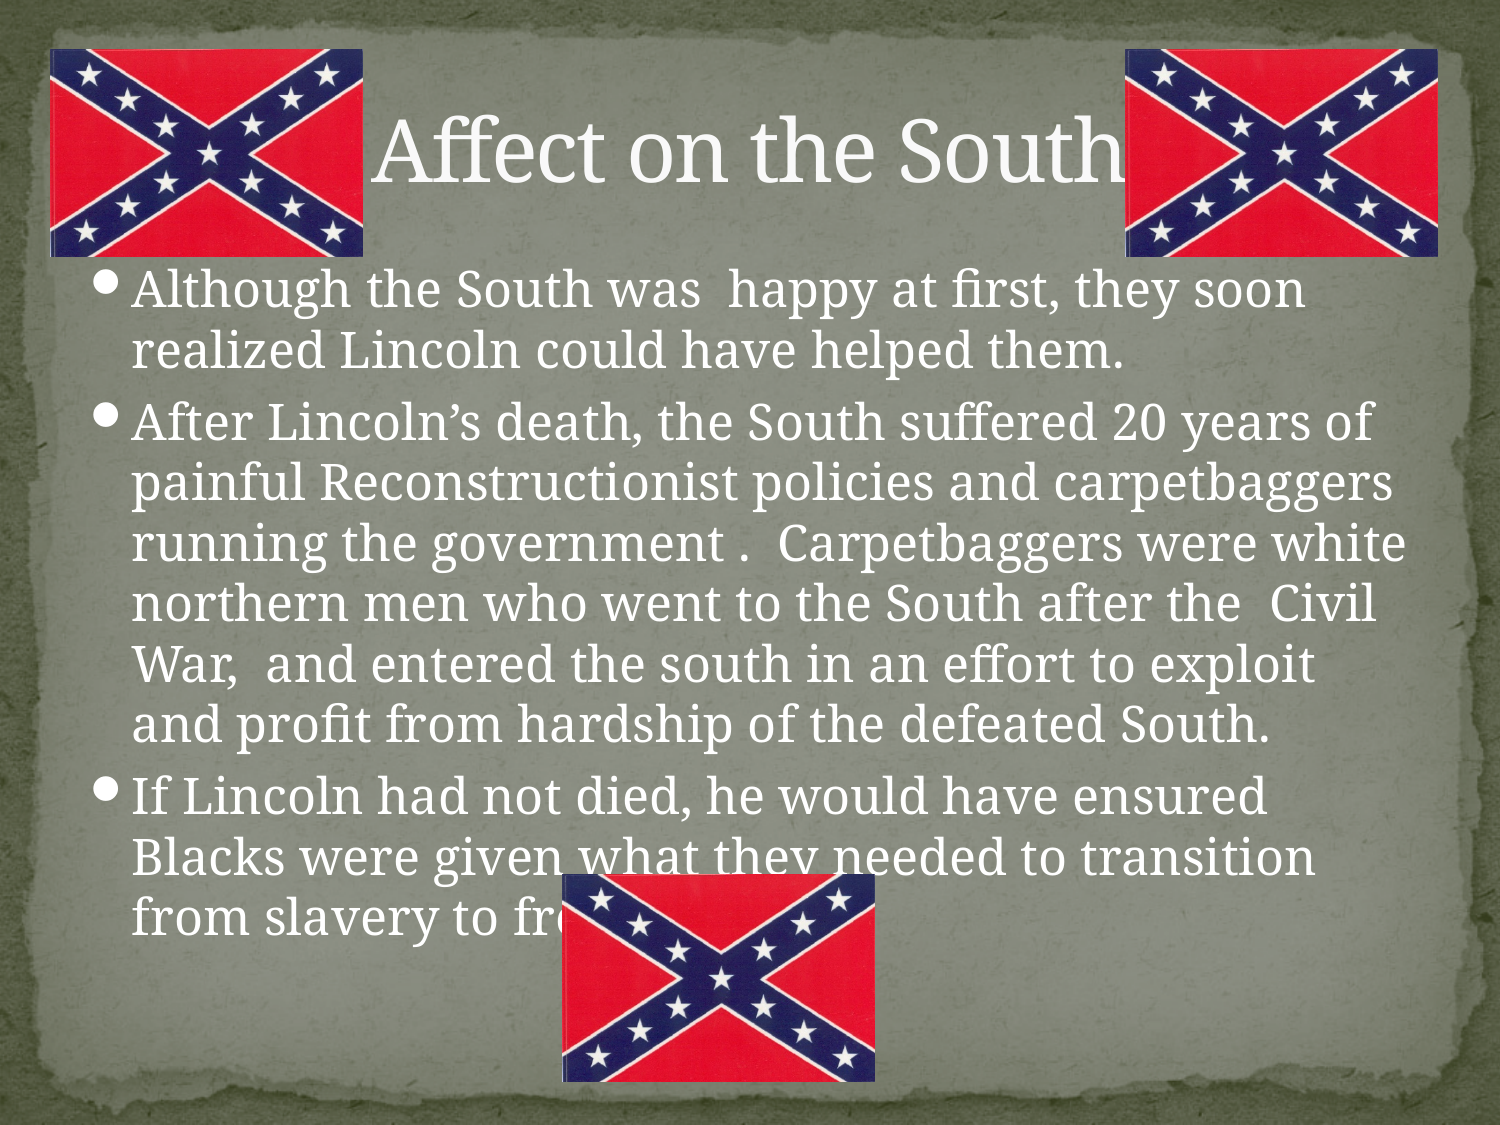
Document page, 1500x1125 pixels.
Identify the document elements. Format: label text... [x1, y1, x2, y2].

picture [562, 874, 875, 1082]
picture [50, 49, 363, 257]
title Affect on the South [74, 37, 1425, 208]
picture [1125, 49, 1438, 257]
list Although the South was happy at first, they soon realized Lincoln could have helped them. After Lincoln’s death, the South suffered 20 years of painful Reconstructionist policies and carpetbaggers running the government . Carpetbaggers were white northern men who went to the South after the Civil War, and entered the south in an effort to exploit and profit from hardship of the defeated South. If Lincoln had not died, he would have ensured Blacks were given what they needed to transition from slavery to freedom. [75, 249, 1425, 1000]
